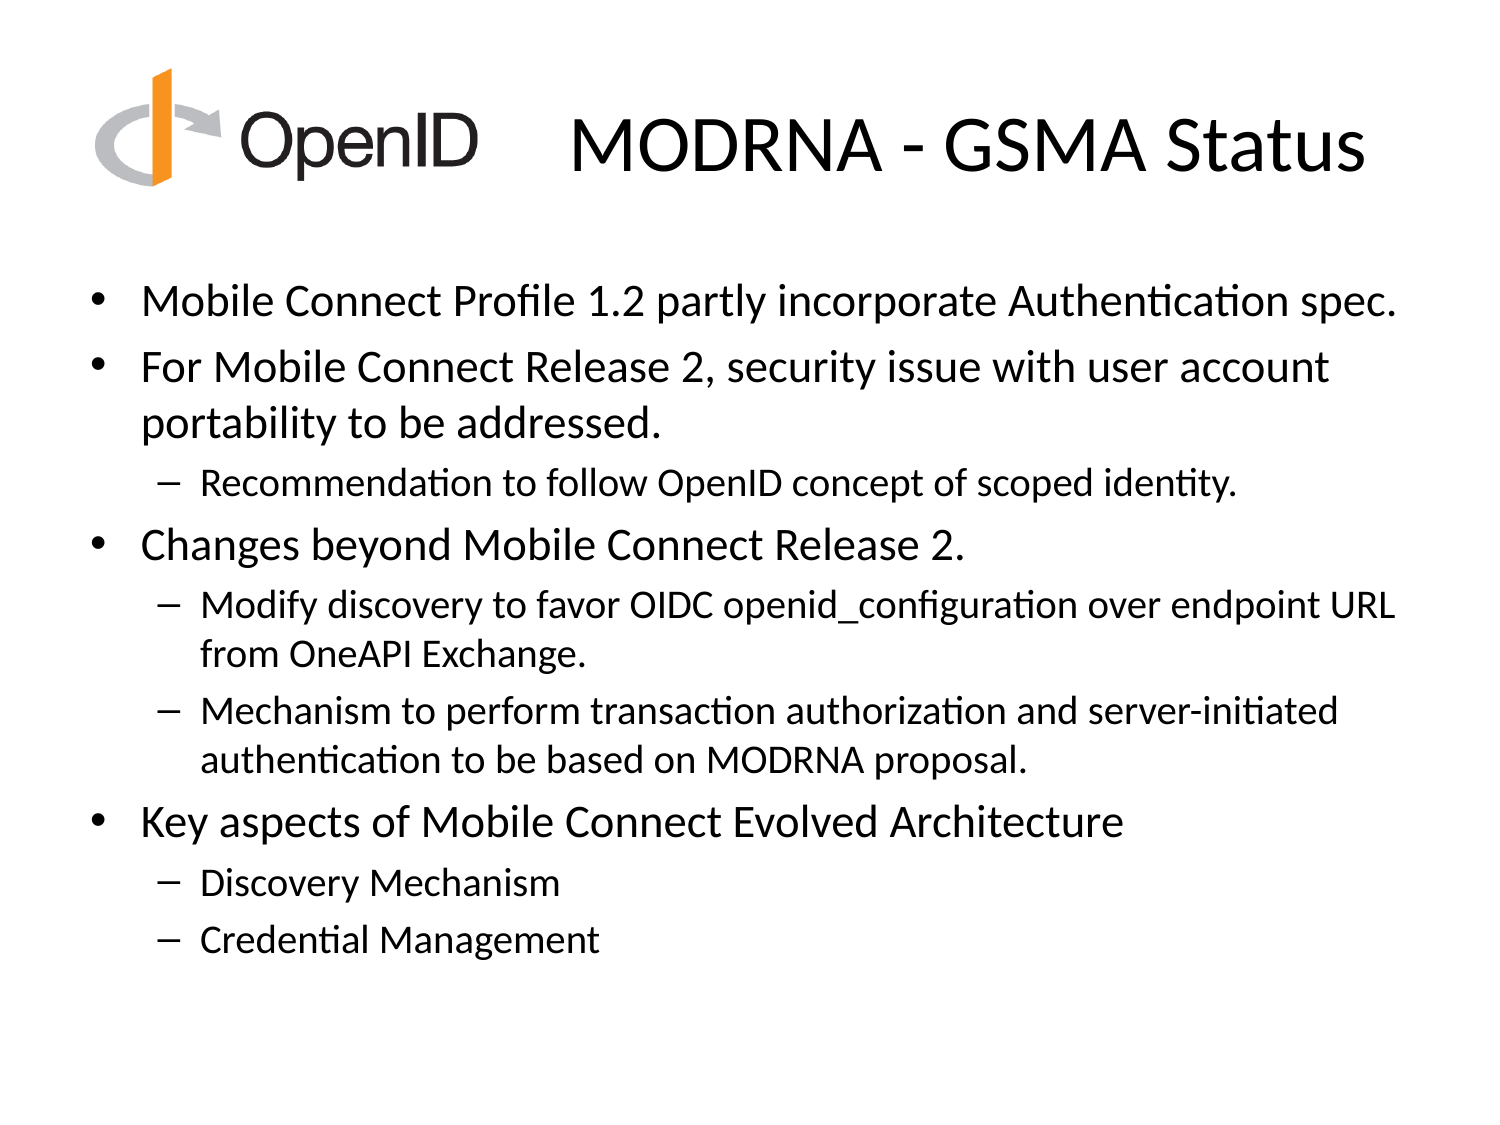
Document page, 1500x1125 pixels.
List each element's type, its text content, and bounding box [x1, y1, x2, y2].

picture [64, 44, 513, 225]
title MODRNA - GSMA Status [512, 45, 1425, 233]
list Mobile Connect Profile 1.2 partly incorporate Authentication spec. For Mobile Connect Release 2, security issue with user account portability to be addressed. Recommendation to follow OpenID concept of scoped identity. Changes beyond Mobile Connect Release 2. Modify discovery to favor OIDC openid_configuration over endpoint URL from OneAPI Exchange. Mechanism to perform transaction authorization and server-initiated authentication to be based on MODRNA proposal. Key aspects of Mobile Connect Evolved Architecture Discovery Mechanism Credential Management [75, 262, 1425, 1005]
